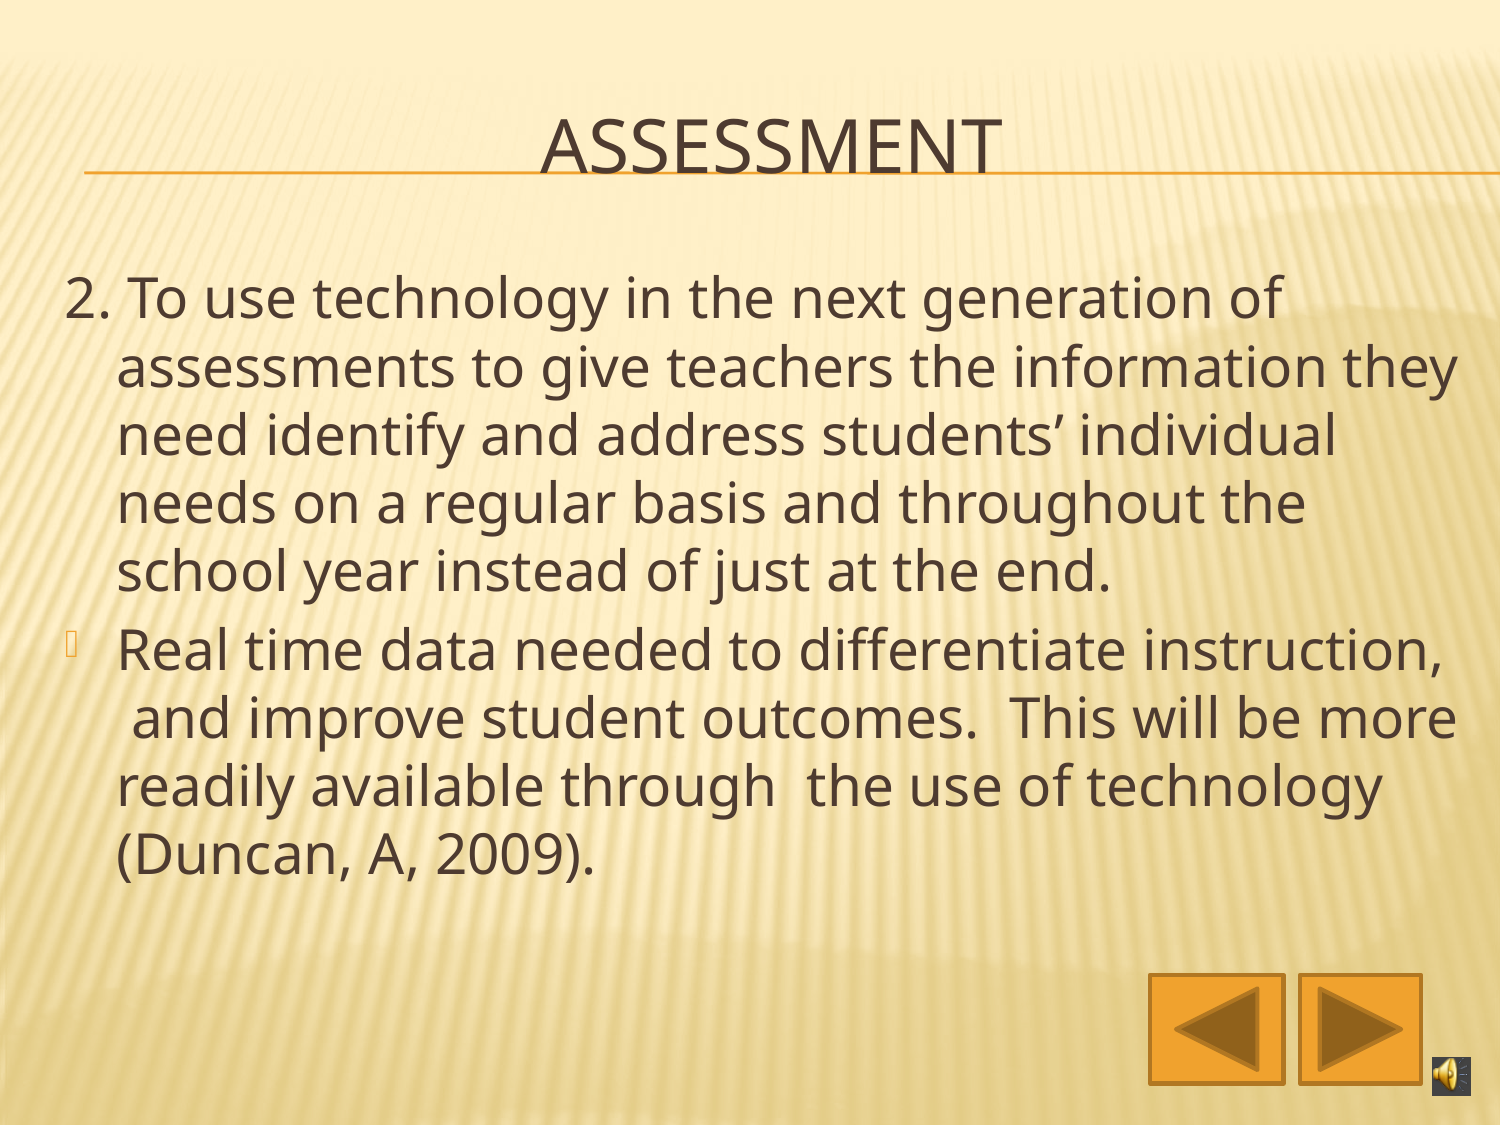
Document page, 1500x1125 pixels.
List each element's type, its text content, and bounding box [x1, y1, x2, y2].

list 2. To use technology in the next generation of assessments to give teachers the information they need identify and address students’ individual needs on a regular basis and throughout the school year instead of just at the end. Real time data needed to differentiate instruction, and improve student outcomes. This will be more readily available through the use of technology (Duncan, A, 2009). [50, 254, 1475, 963]
title Assessment [50, 75, 1475, 213]
text_box [1148, 973, 1286, 1086]
picture [1431, 1056, 1472, 1097]
text_box [374, 236, 1125, 343]
text_box [1298, 973, 1423, 1086]
